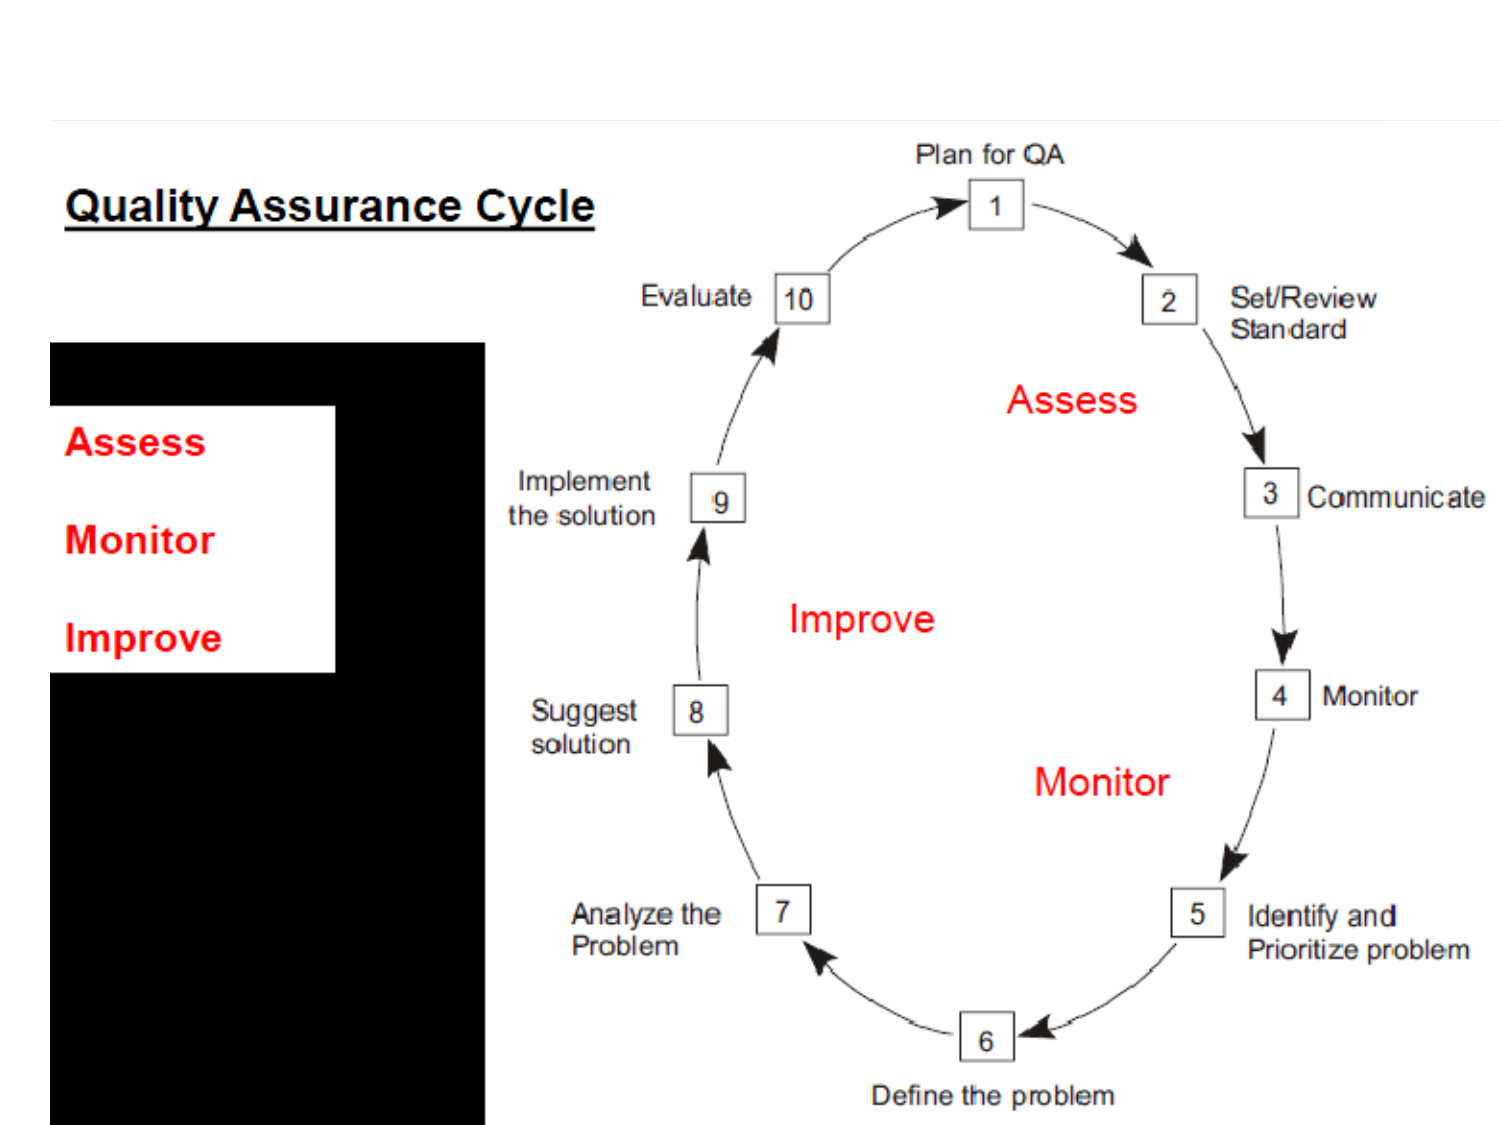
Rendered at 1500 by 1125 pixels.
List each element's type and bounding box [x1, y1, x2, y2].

list [49, 119, 1500, 1125]
